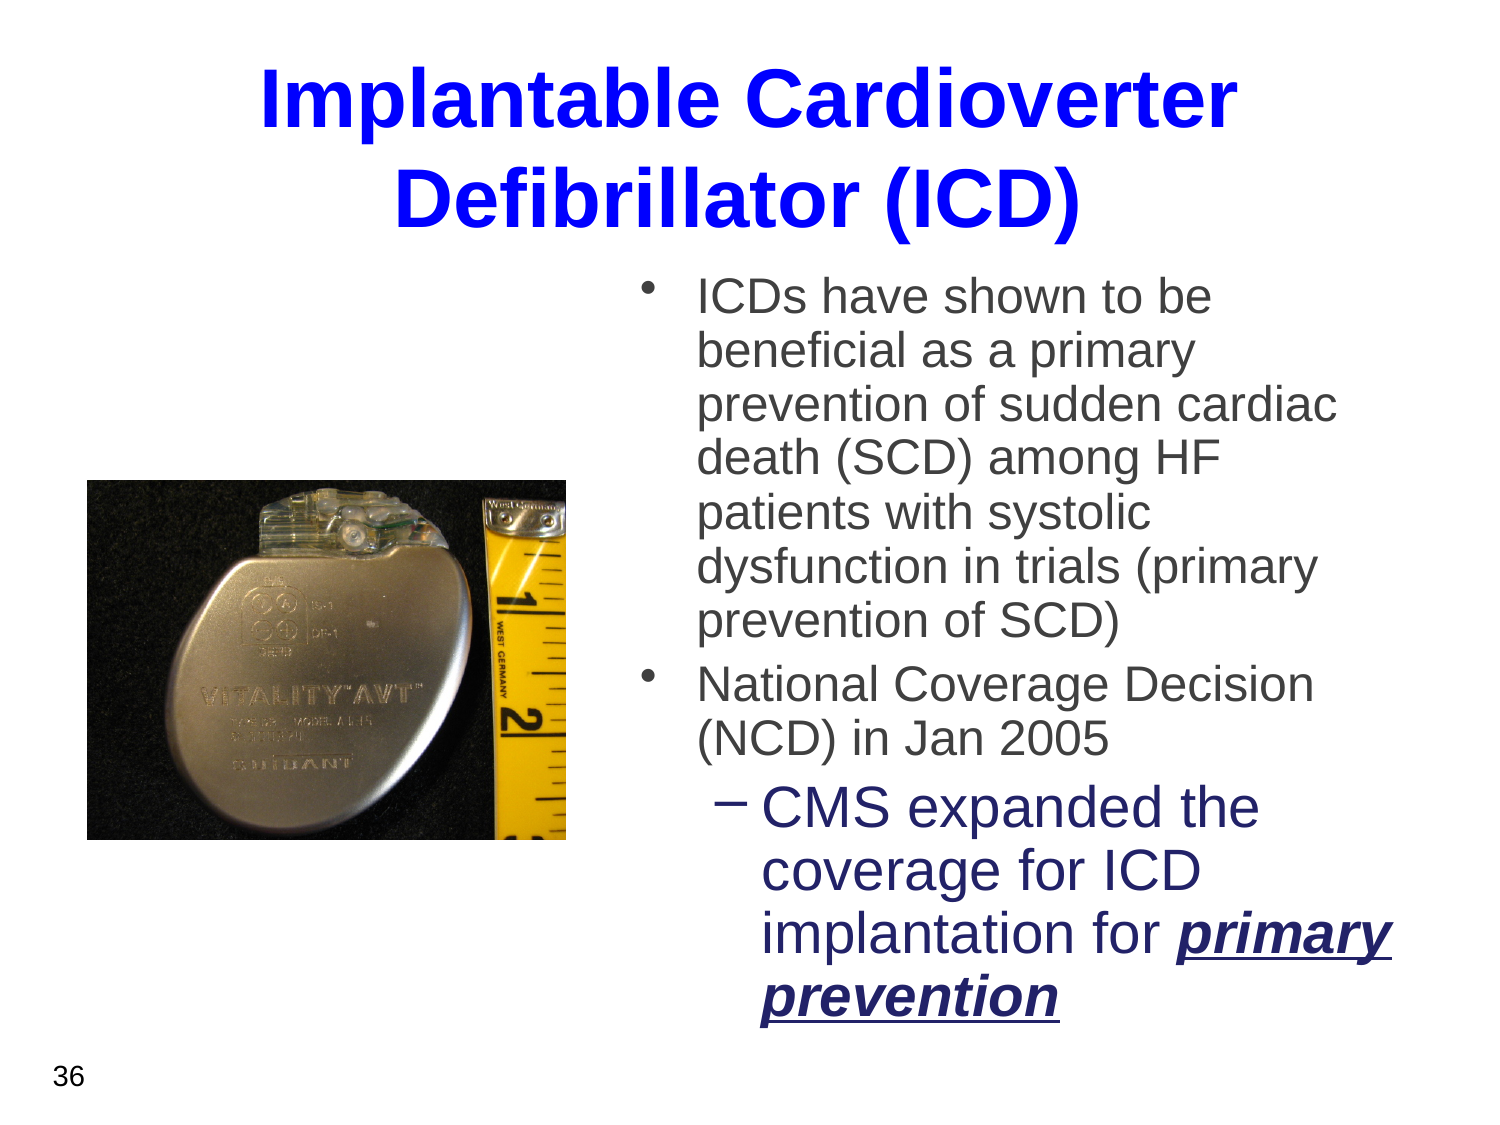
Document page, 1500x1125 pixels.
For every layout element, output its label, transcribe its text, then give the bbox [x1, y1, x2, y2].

list ICDs have shown to be beneficial as a primary prevention of sudden cardiac death (SCD) among HF patients with systolic dysfunction in trials (primary prevention of SCD) National Coverage Decision (NCD) in Jan 2005 CMS expanded the coverage for ICD implantation for primary prevention [624, 262, 1425, 1075]
text_box 36 [37, 1050, 100, 1100]
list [87, 480, 566, 840]
title Implantable Cardioverter Defibrillator (ICD) [75, 50, 1425, 238]
